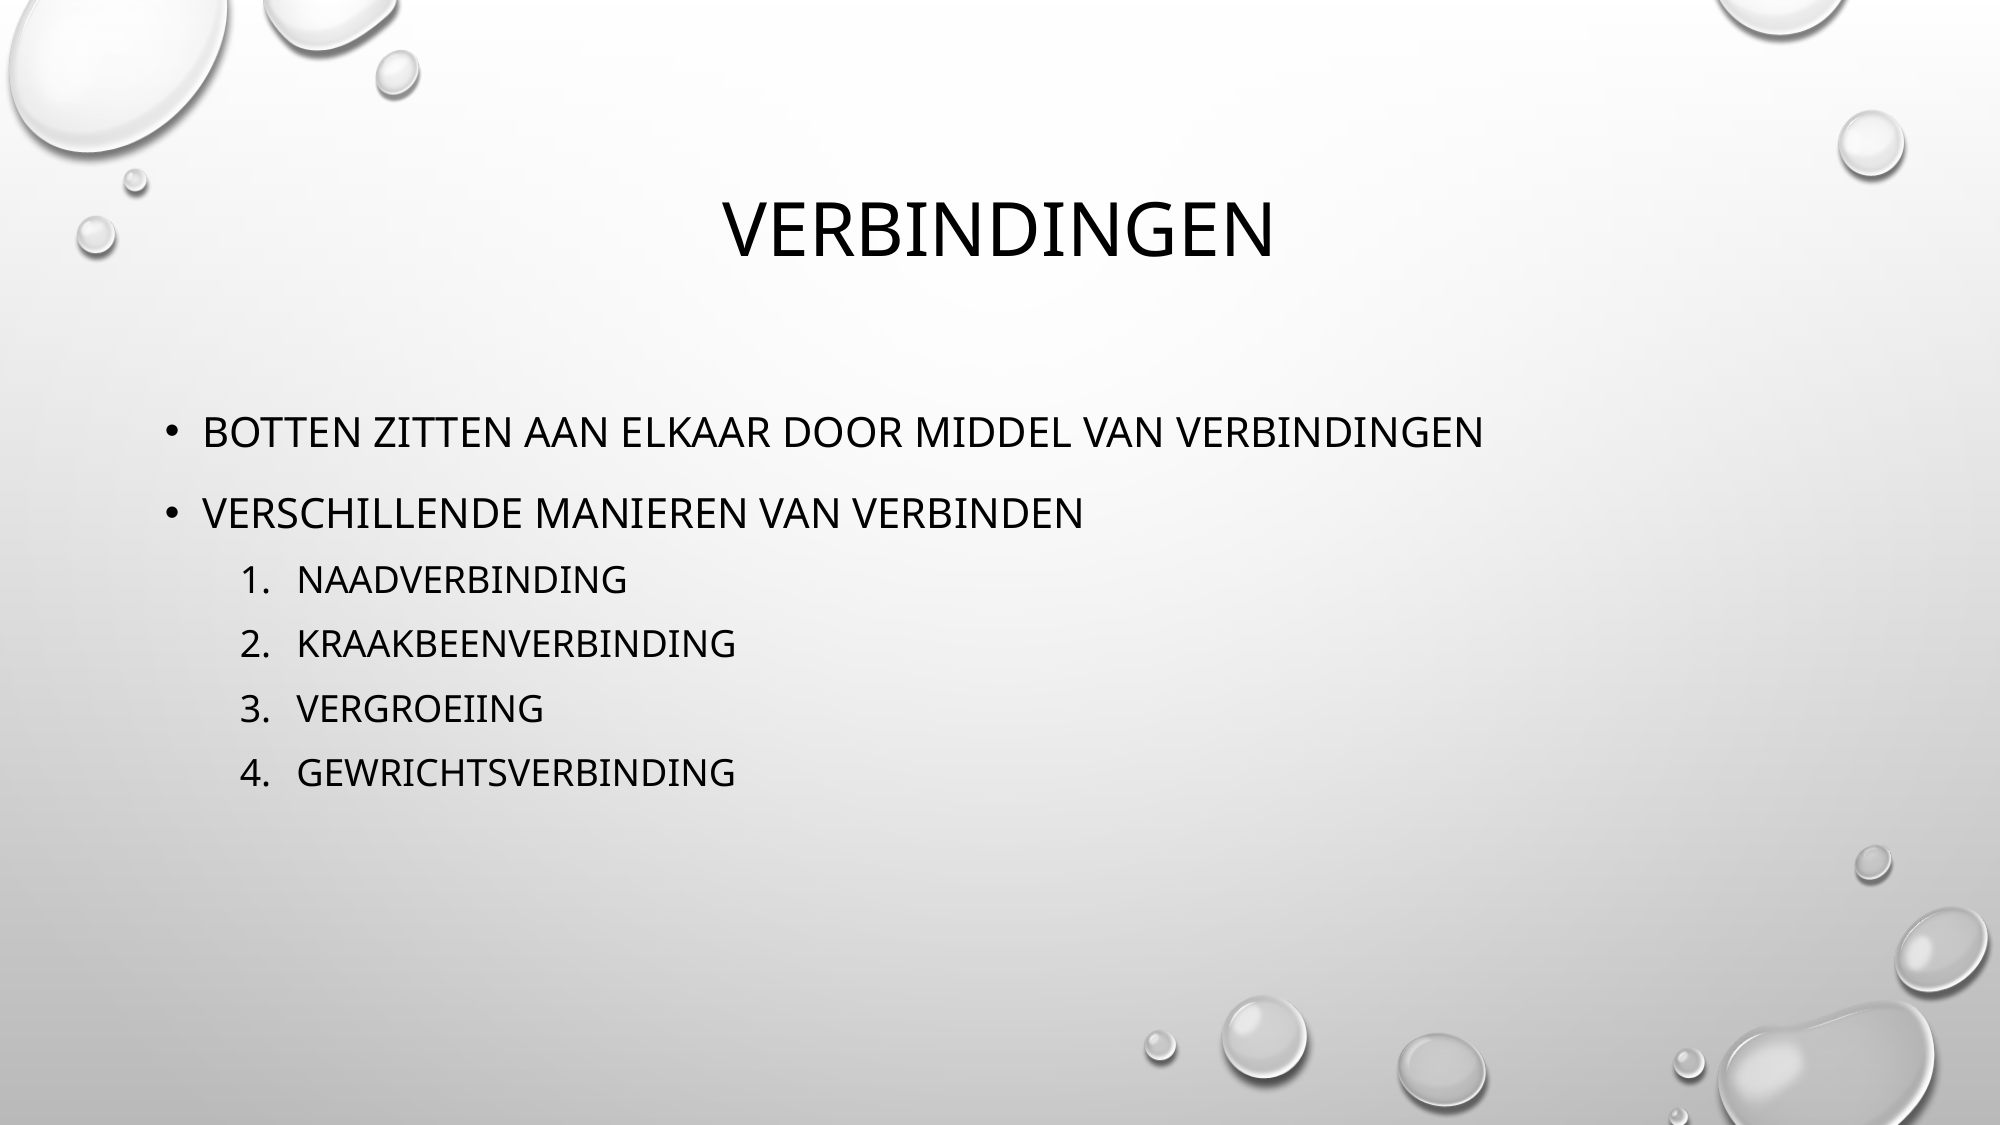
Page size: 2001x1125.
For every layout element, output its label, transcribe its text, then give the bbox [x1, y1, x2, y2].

list Botten zitten aan elkaar door middel van verbindingen Verschillende manieren van verbinden Naadverbinding Kraakbeenverbinding Vergroeiing gewrichtsverbinding [149, 388, 1850, 950]
picture [0, 0, 2000, 1125]
title verbindingen [149, 101, 1851, 364]
